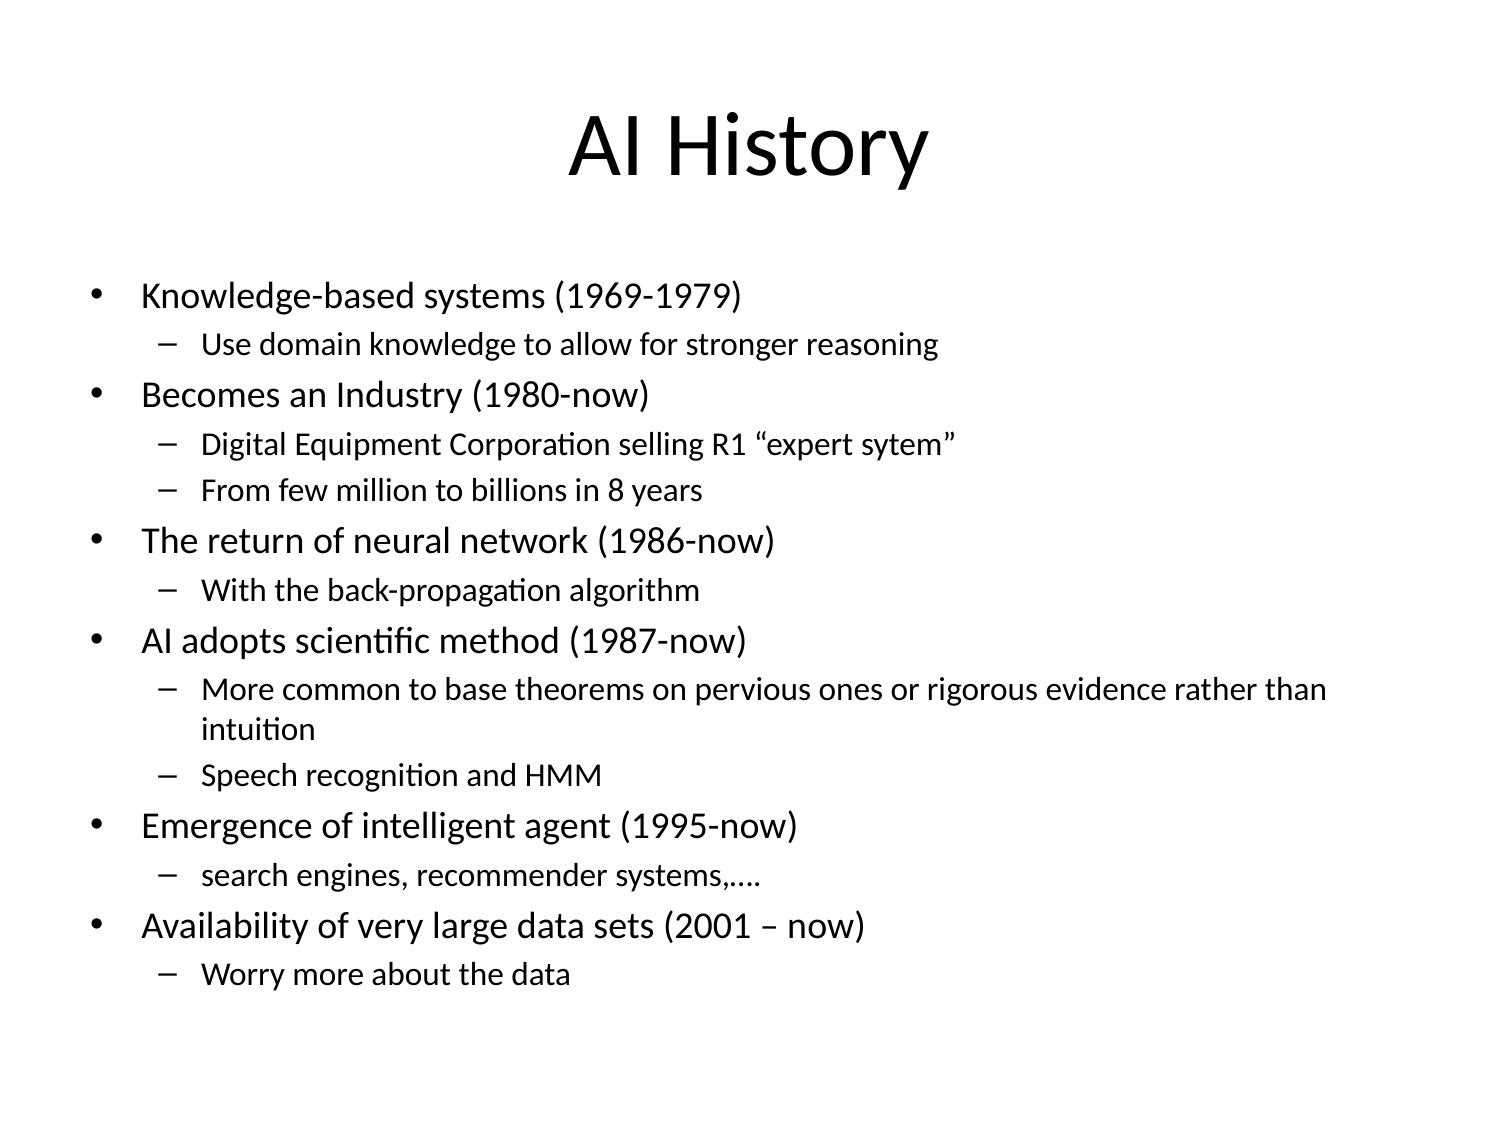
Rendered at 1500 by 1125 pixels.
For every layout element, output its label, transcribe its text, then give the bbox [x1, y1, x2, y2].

title AI History [75, 45, 1425, 233]
list Knowledge-based systems (1969-1979) Use domain knowledge to allow for stronger reasoning Becomes an Industry (1980-now) Digital Equipment Corporation selling R1 “expert sytem” From few million to billions in 8 years The return of neural network (1986-now) With the back-propagation algorithm AI adopts scientific method (1987-now) More common to base theorems on pervious ones or rigorous evidence rather than intuition Speech recognition and HMM Emergence of intelligent agent (1995-now) search engines, recommender systems,…. Availability of very large data sets (2001 – now) Worry more about the data [75, 262, 1425, 1005]
